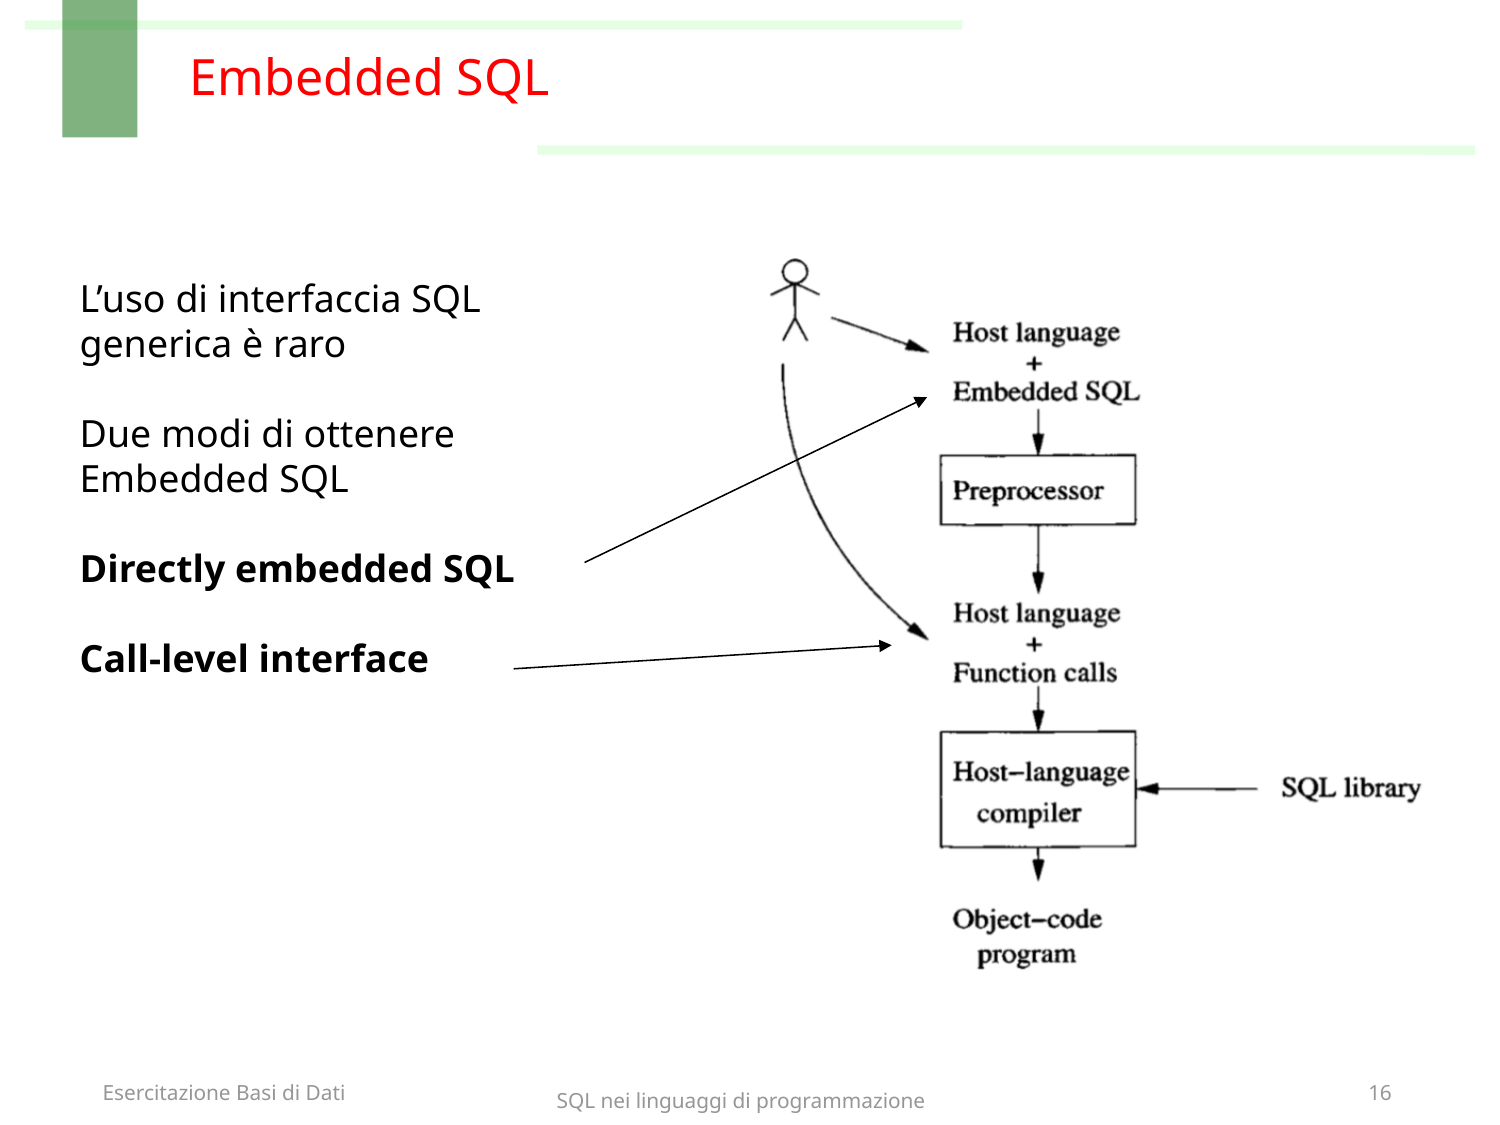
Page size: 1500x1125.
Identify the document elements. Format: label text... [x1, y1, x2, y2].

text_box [584, 396, 928, 563]
title Embedded SQL [174, 24, 1425, 125]
picture [700, 231, 1483, 990]
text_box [513, 644, 892, 669]
text_box L’uso di interfaccia SQL generica è raro Due modi di ottenere Embedded SQL Directly embedded SQL Call-level interface [64, 267, 626, 777]
footer SQL nei linguaggi di programmazione [425, 1082, 1057, 1120]
